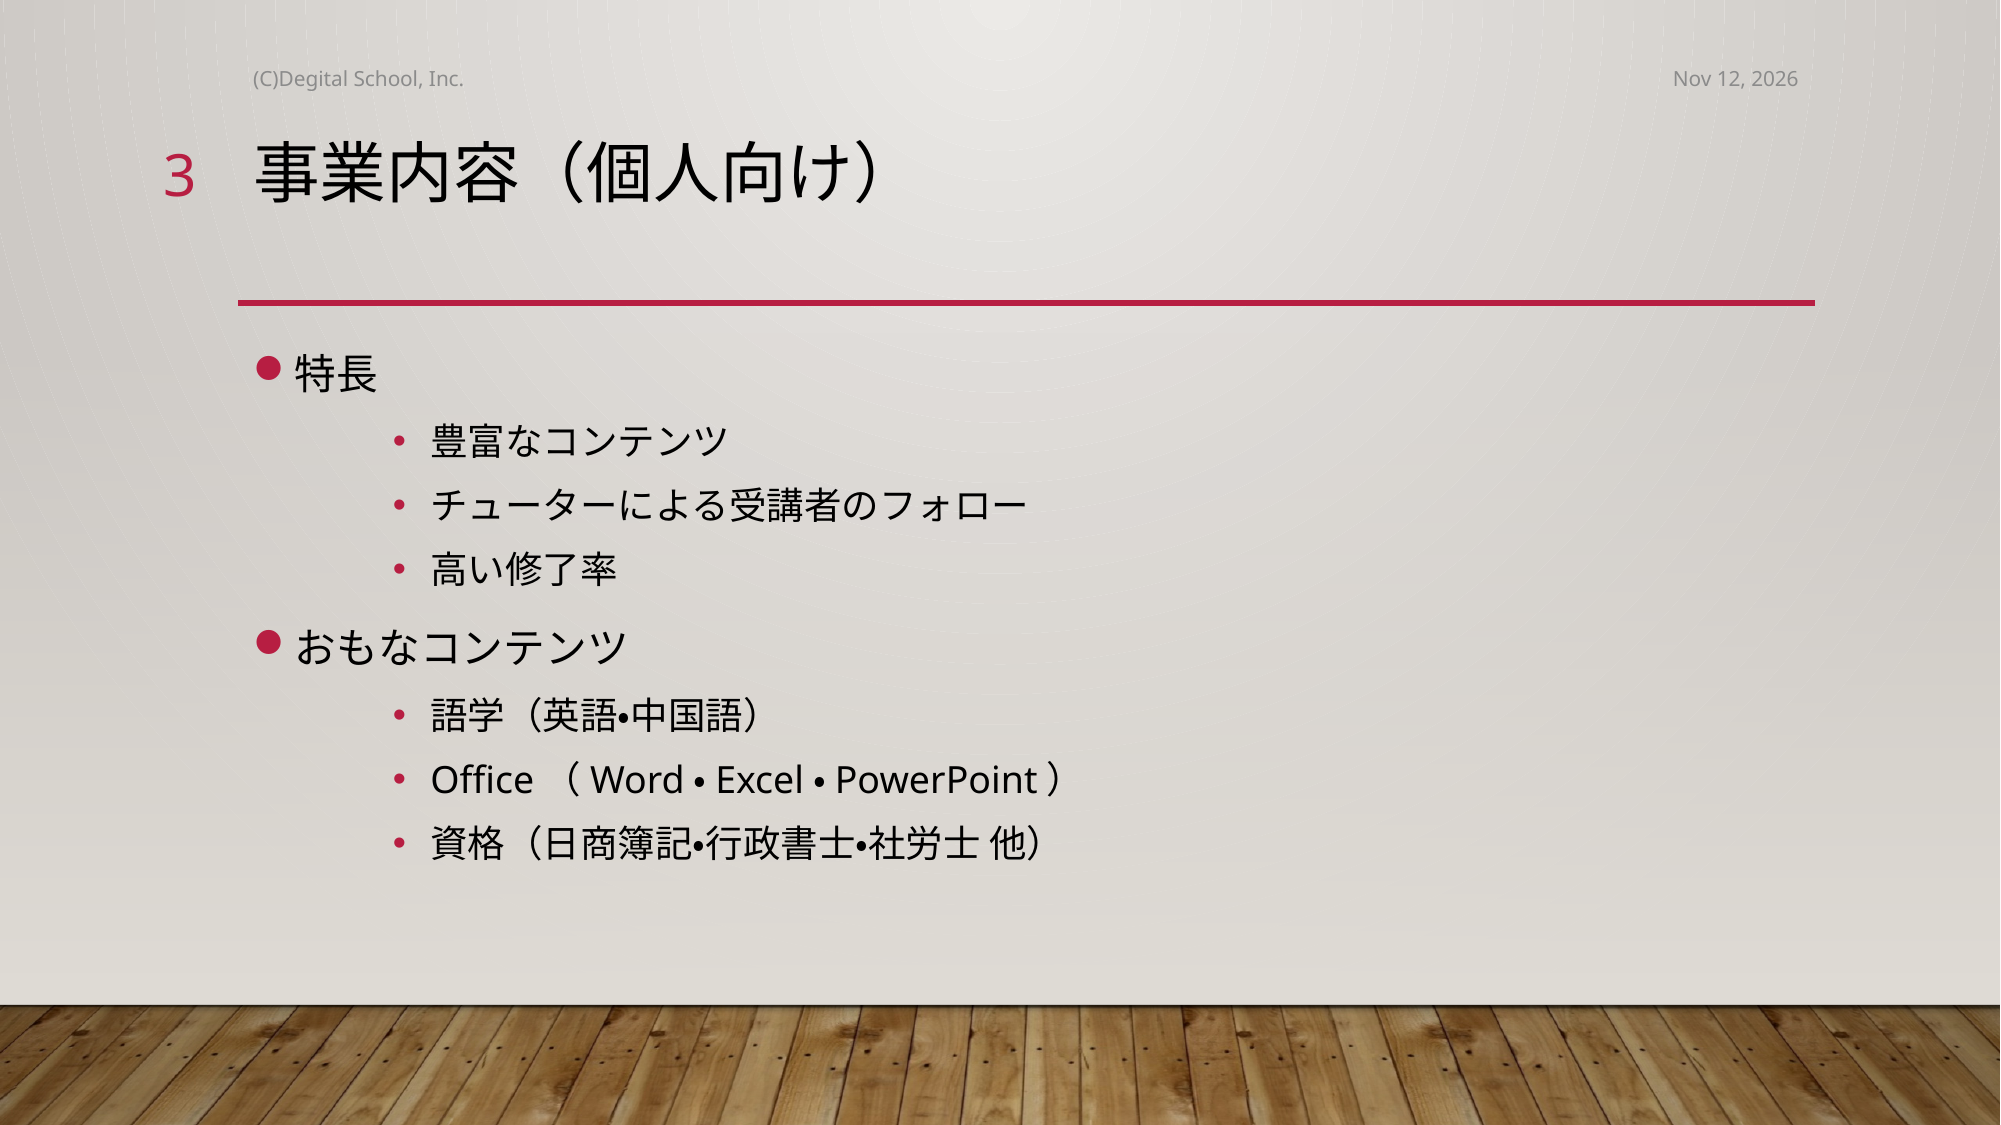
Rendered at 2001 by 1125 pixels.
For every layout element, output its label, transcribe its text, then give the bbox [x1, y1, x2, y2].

title 事業内容（個人向け） [238, 131, 1814, 305]
picture [0, 1005, 2000, 1125]
list 特長 豊富なコンテンツ チューターによる受講者のフォロー 高い修了率 おもなコンテンツ 語学（英語・中国語） Office（Word・Excel・PowerPoint） 資格（日商簿記・行政書士・社労士 他） [238, 330, 1814, 897]
footer (C)Degital School, Inc. [238, 54, 1213, 105]
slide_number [1239, 54, 1814, 105]
slide_number 3 [78, 131, 212, 214]
